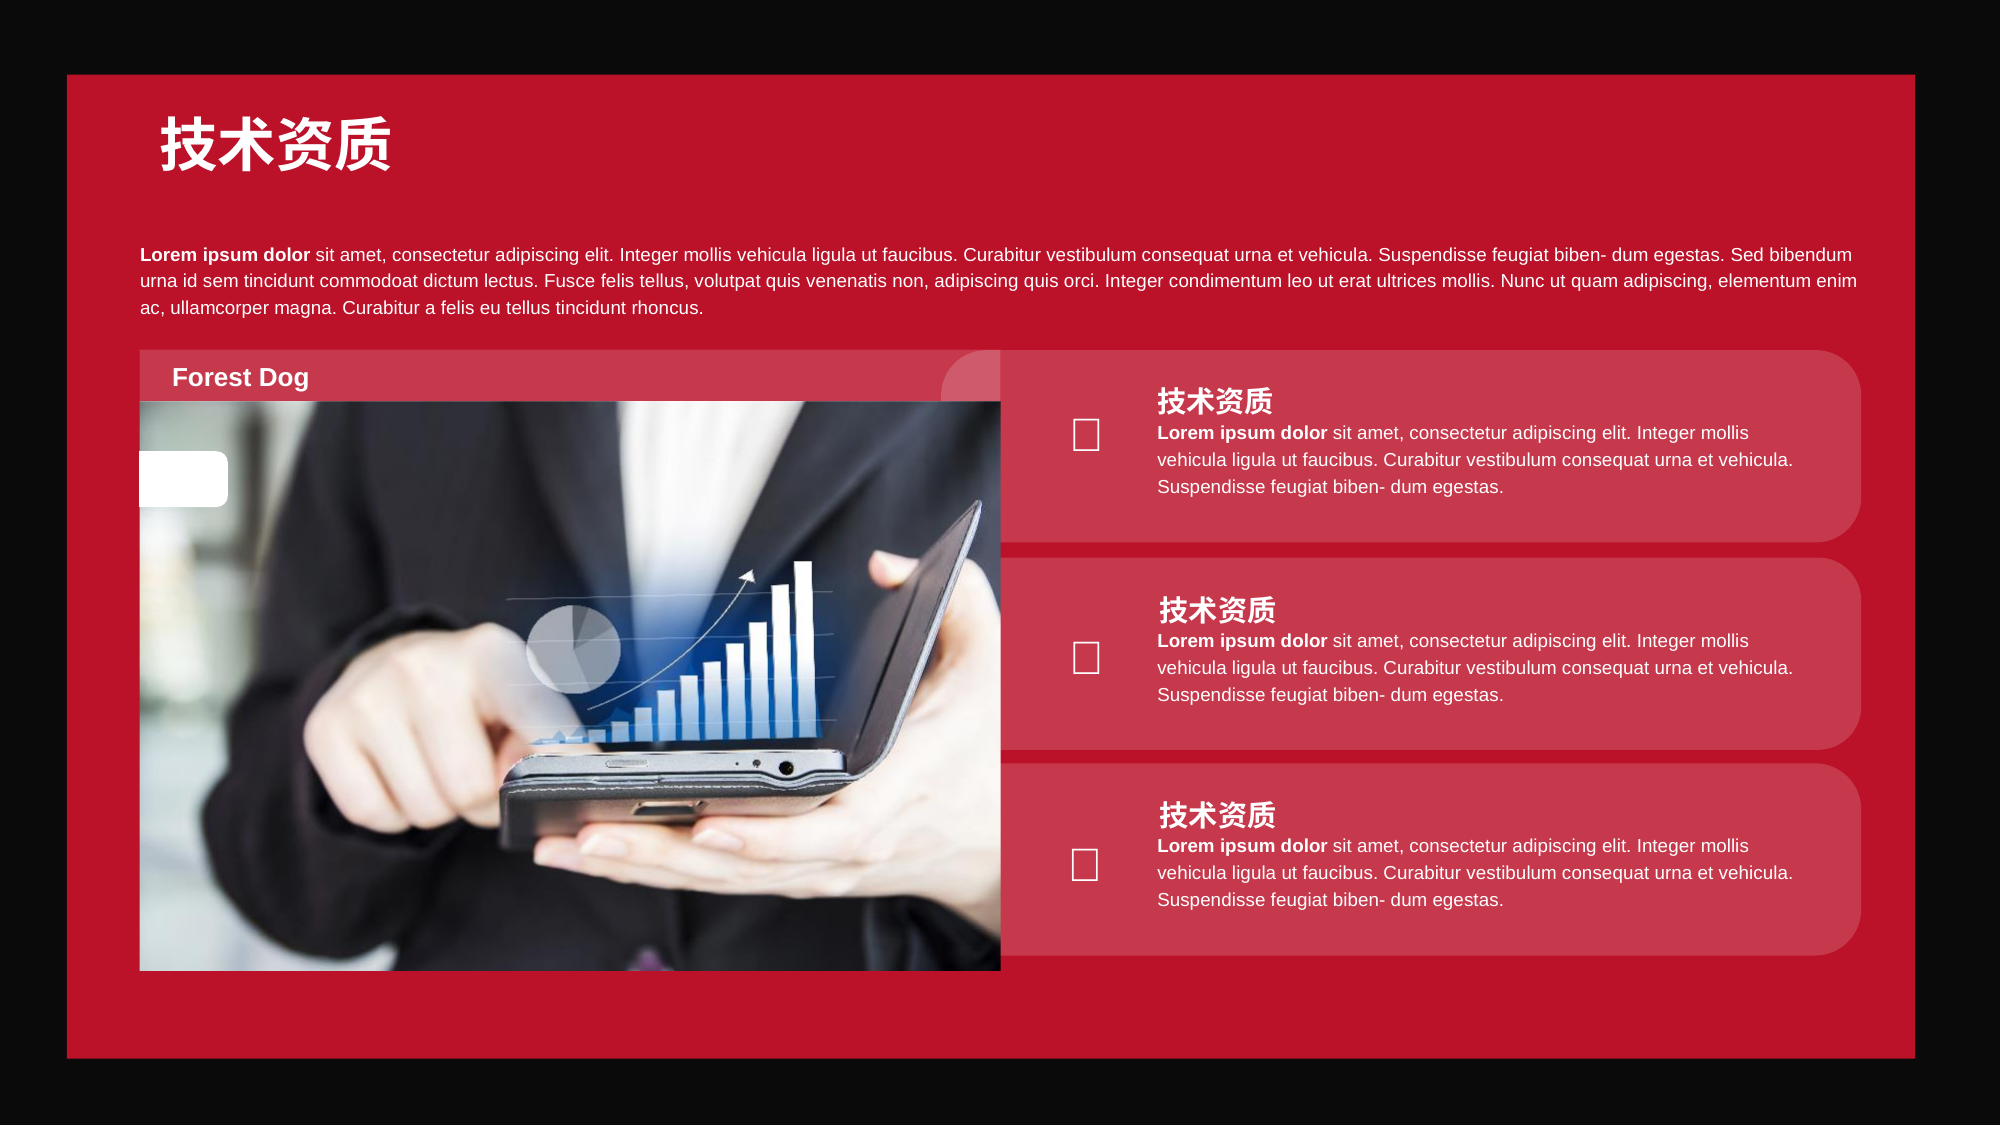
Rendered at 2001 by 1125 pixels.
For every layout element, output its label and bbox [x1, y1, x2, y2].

text_box [0, 0, 2000, 1125]
